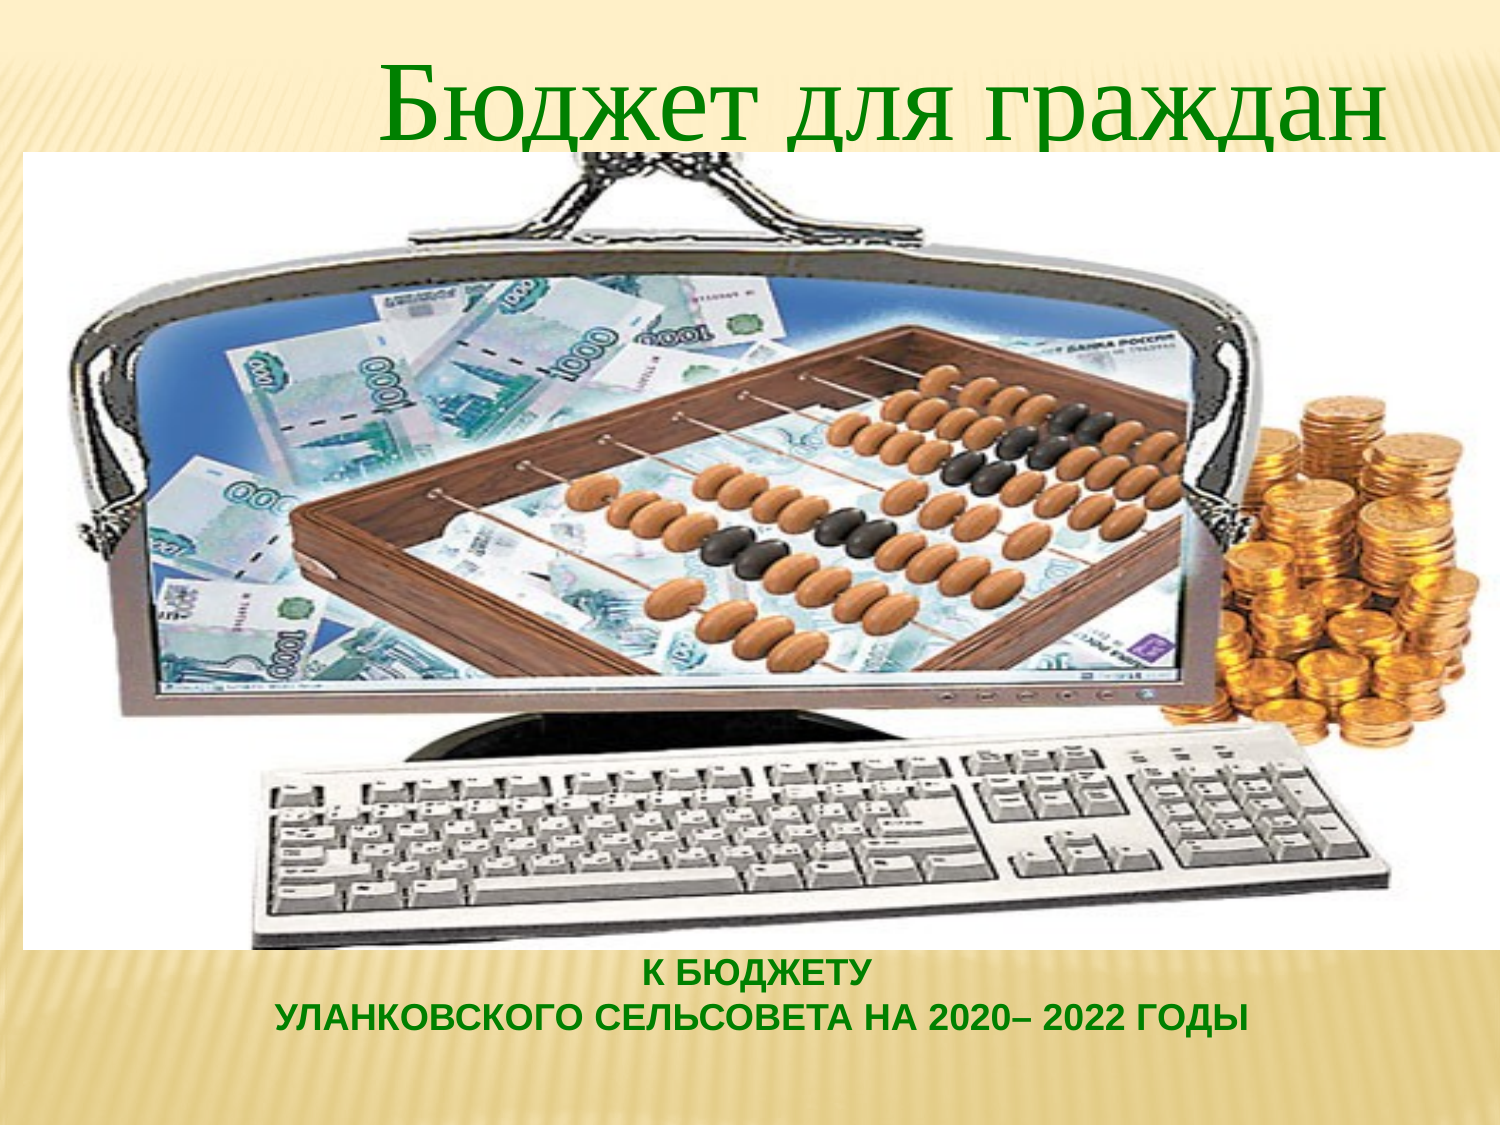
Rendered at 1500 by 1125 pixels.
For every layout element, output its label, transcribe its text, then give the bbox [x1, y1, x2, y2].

text_box К БЮДЖЕТУ УЛАНКОВСКОГО СЕЛЬСОВЕТА НА 2020– 2022 ГОДЫ [129, 967, 1395, 1046]
picture [23, 151, 1500, 950]
subtitle Бюджет для граждан [269, 19, 1500, 151]
